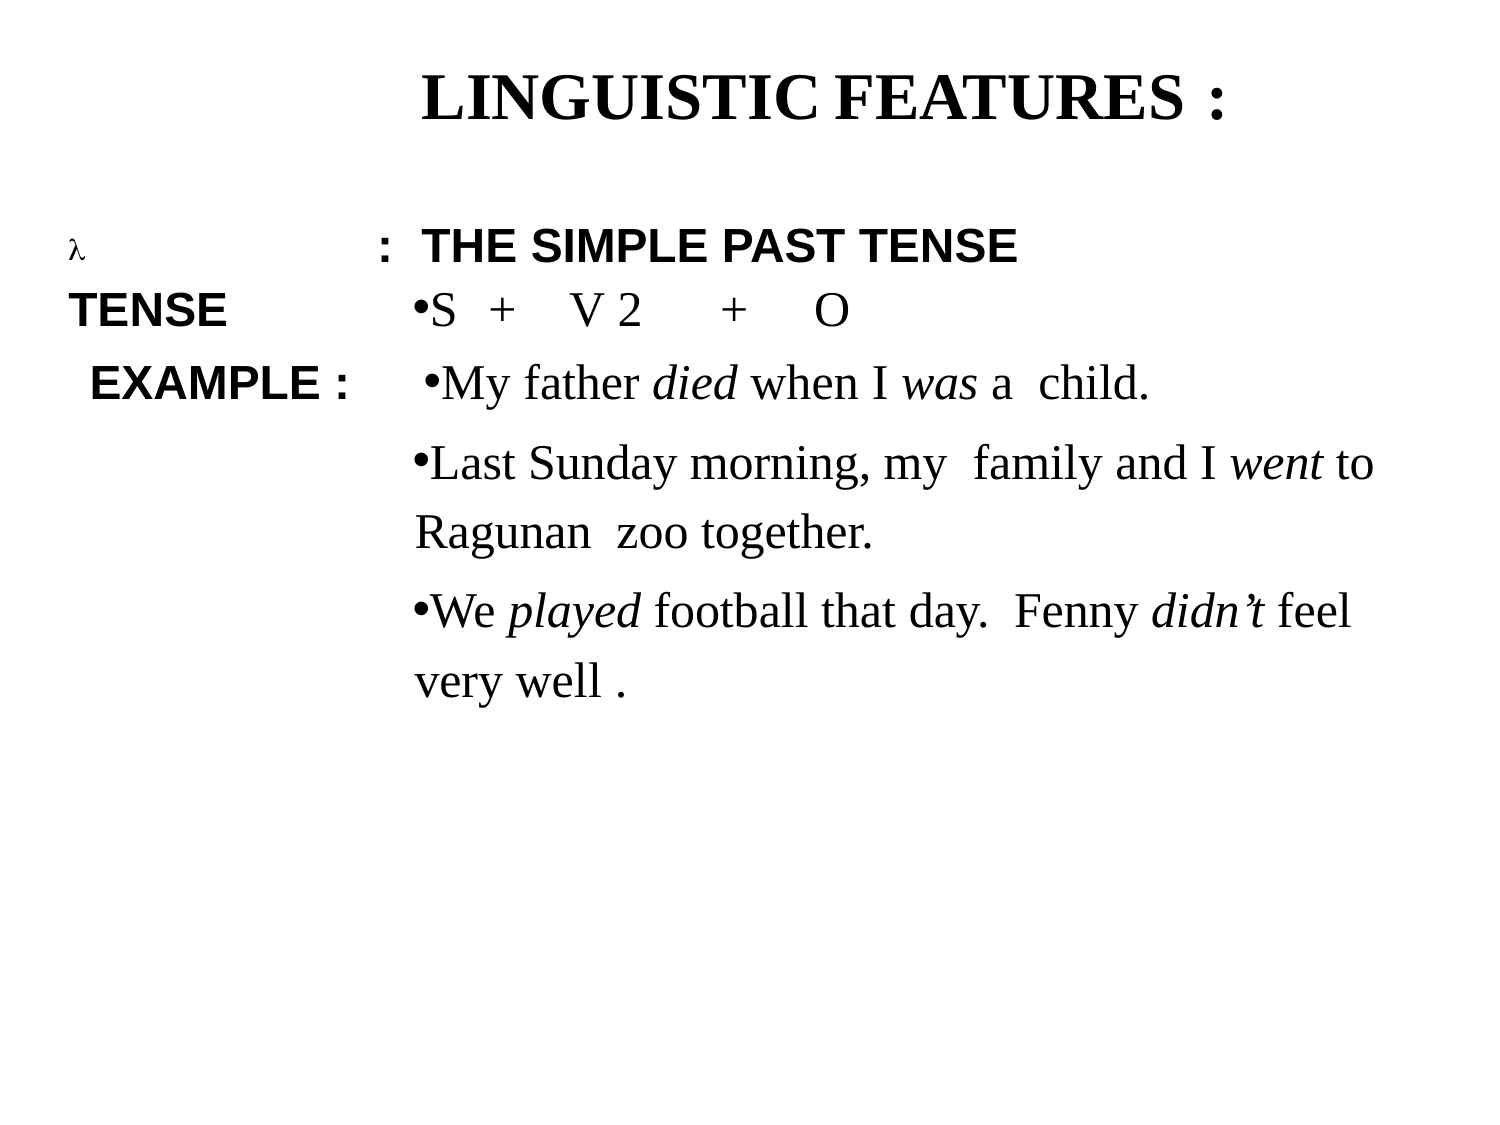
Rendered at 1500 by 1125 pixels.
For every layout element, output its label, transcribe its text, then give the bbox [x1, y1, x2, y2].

text_box : THE SIMPLE PAST TENSE [375, 212, 1024, 272]
text_box EXAMPLE : [87, 349, 353, 410]
list S + V 2 + O My father died when I was a child. Last Sunday morning, my family and I went to Ragunan zoo together. We played football that day. Fenny didn’t feel very well . [412, 262, 1438, 915]
text_box  TENSE [66, 212, 287, 336]
title LINGUISTIC FEATURES : [412, 0, 1236, 187]
